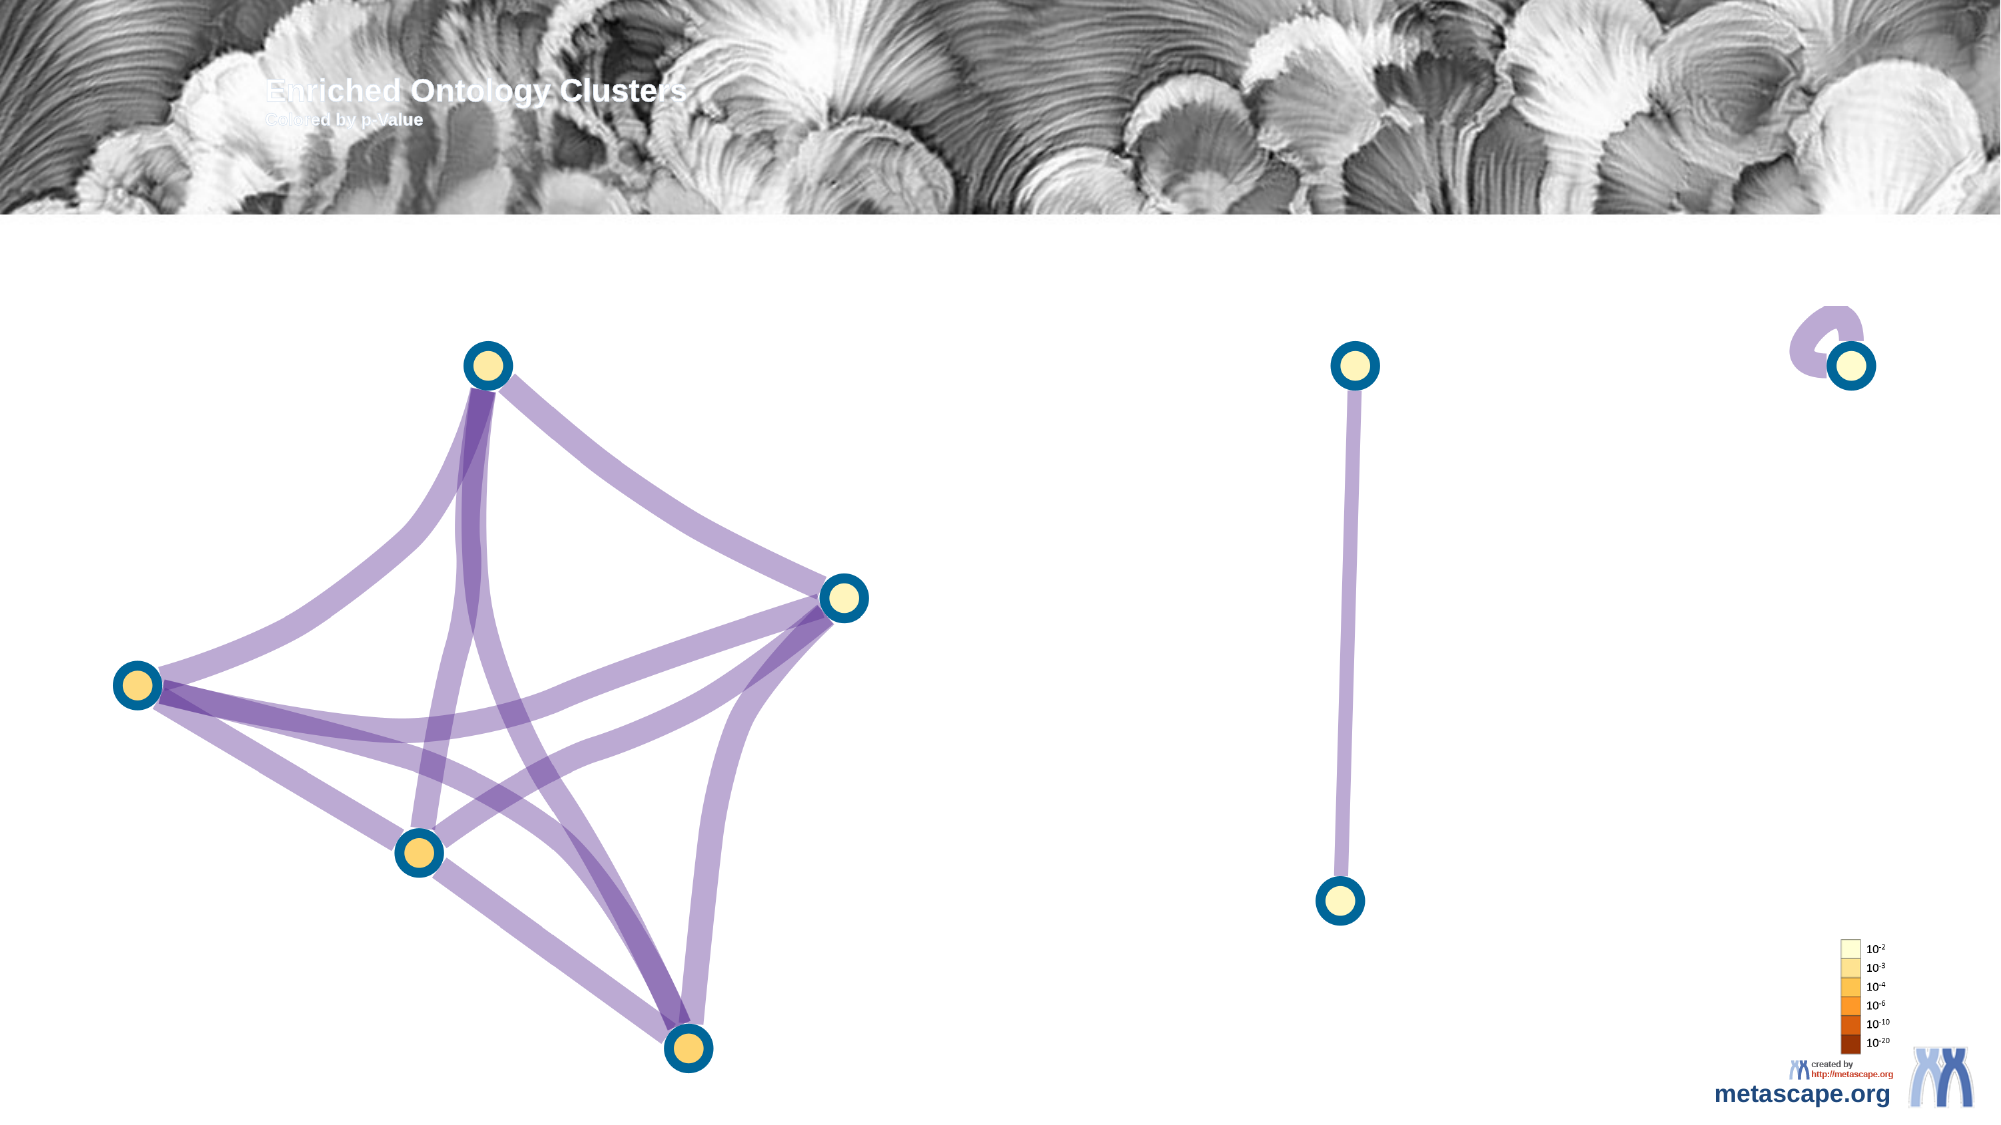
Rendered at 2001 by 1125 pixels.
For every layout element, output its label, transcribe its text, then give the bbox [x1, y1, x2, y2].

picture [0, 0, 2001, 1125]
title Enriched Ontology Clusters Colored by p-Value [249, 61, 1600, 137]
